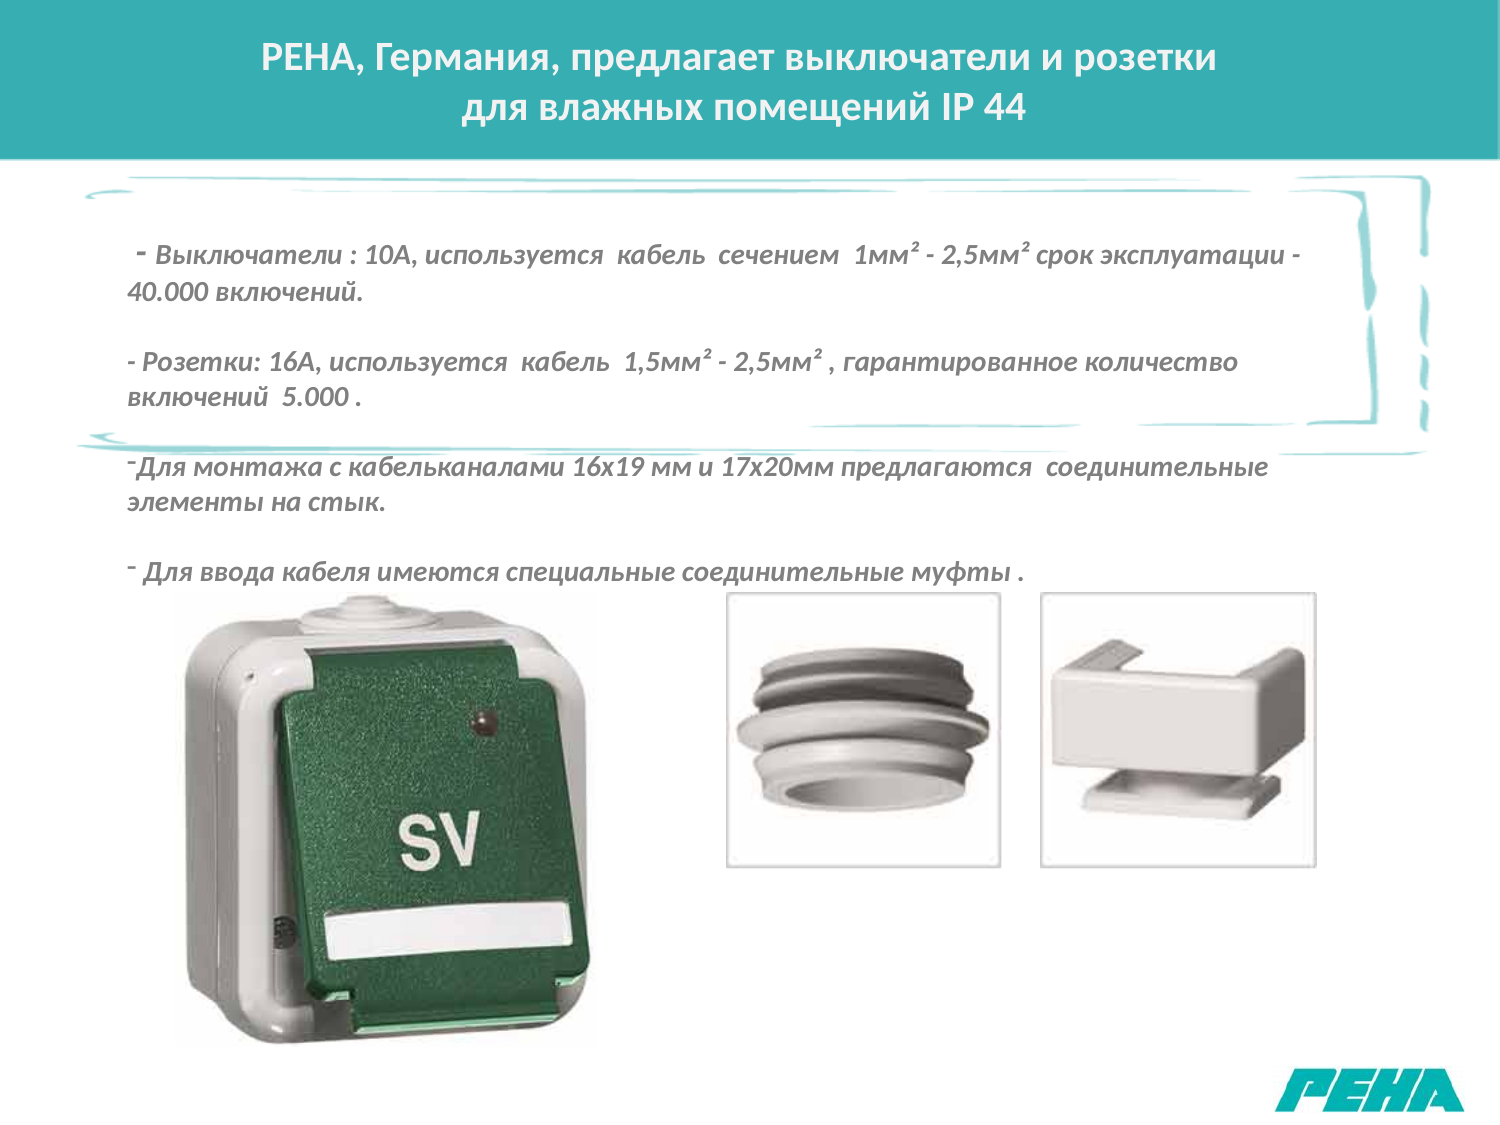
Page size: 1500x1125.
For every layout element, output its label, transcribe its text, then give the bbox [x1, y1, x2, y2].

picture [726, 592, 1004, 870]
picture [175, 592, 597, 1047]
picture [29, 172, 1436, 457]
picture [1040, 592, 1318, 870]
picture [0, 0, 1500, 162]
picture [1272, 1065, 1465, 1113]
text_box - Выключатели : 10A, используется кабель сечением 1мм² - 2,5мм² срок эксплуатации - 40.000 включений. - Розетки: 16A, используется кабель 1,5мм² - 2,5мм² , гарантированное количество включений 5.000 . Для монтажа с кабельканалами 16х19 мм и 17х20мм предлагаются соединительные элементы на стык. Для ввода кабеля имеются специальные соединительные муфты . [112, 465, 1360, 595]
